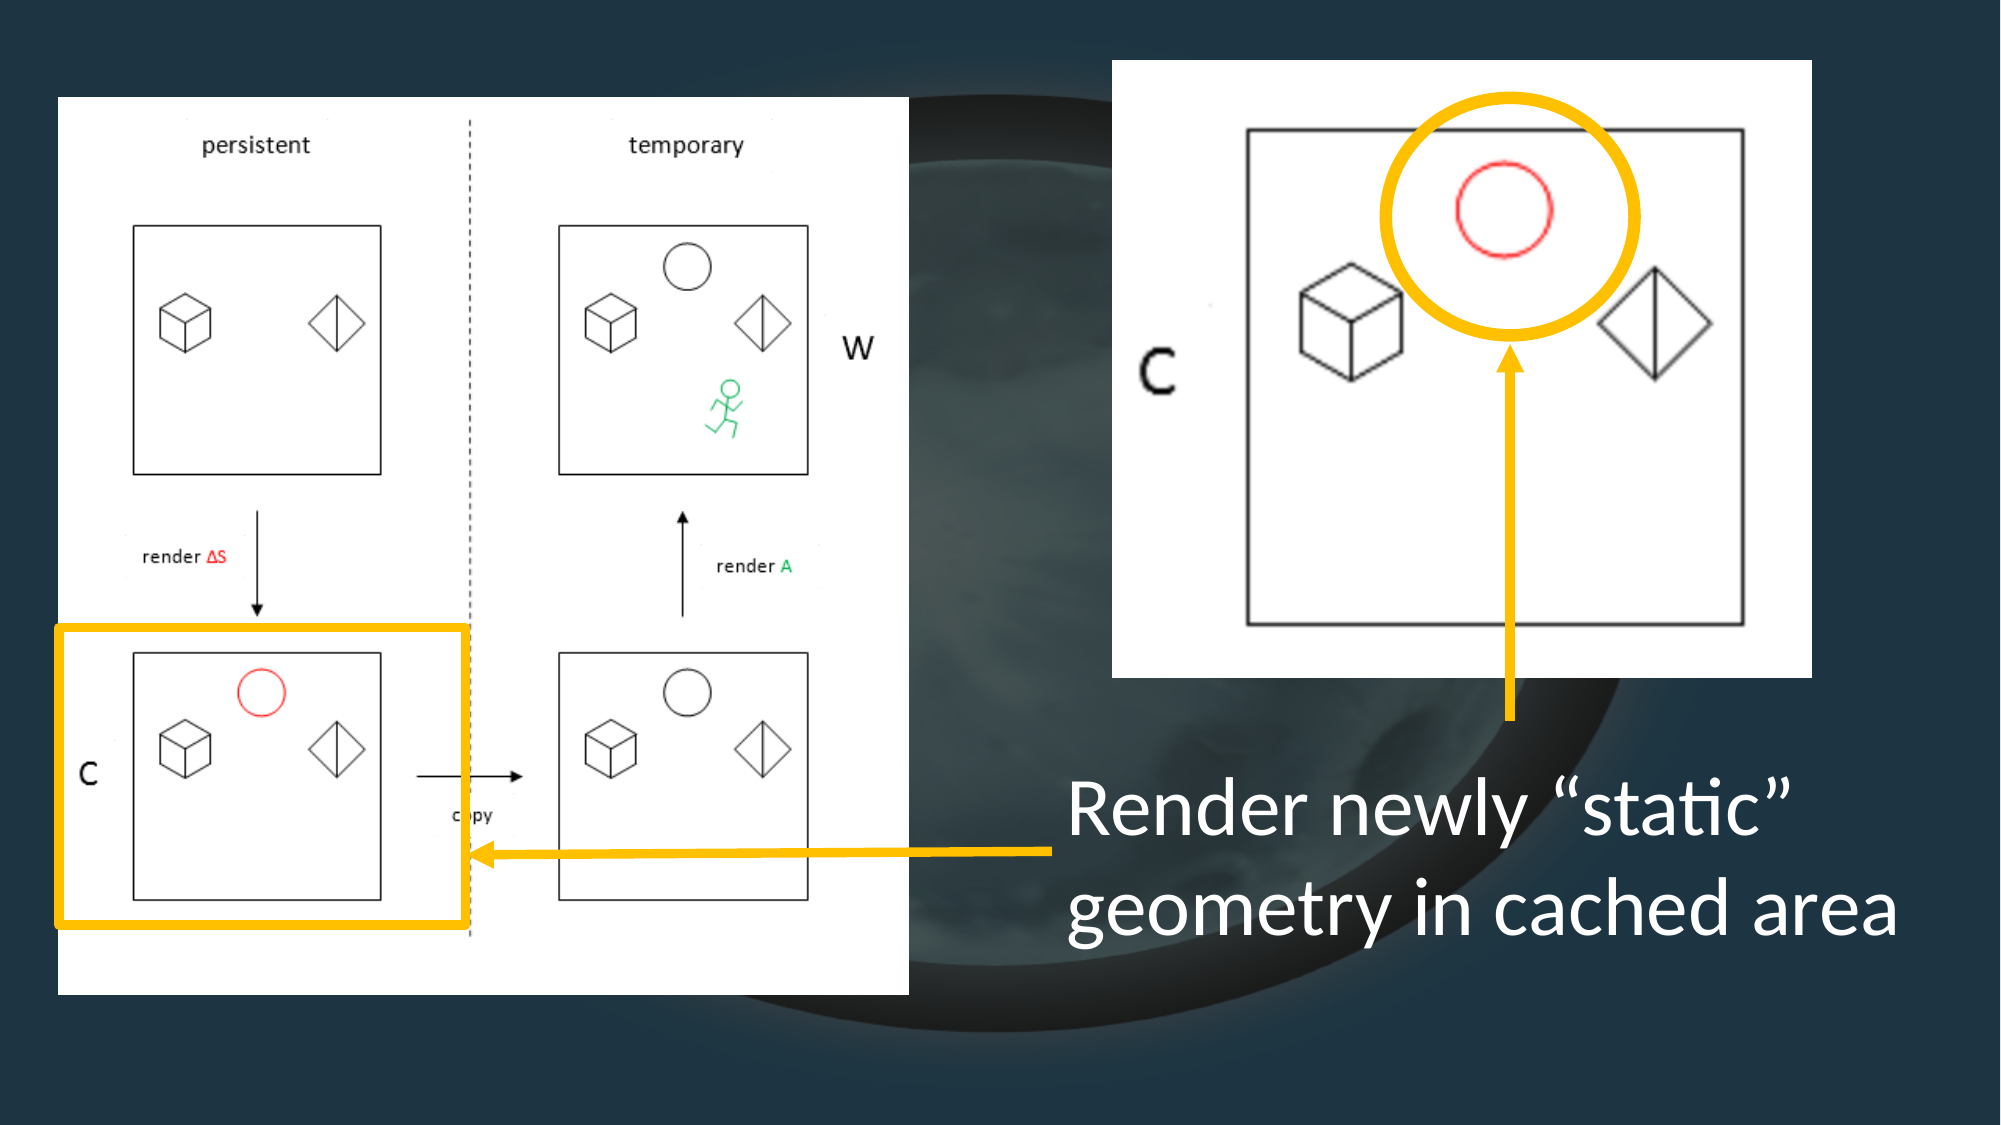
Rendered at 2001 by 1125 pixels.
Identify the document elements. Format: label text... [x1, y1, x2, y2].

text_box Render newly “static” geometry in cached area [1051, 744, 1965, 960]
picture [0, 0, 2001, 1125]
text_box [465, 851, 1052, 855]
